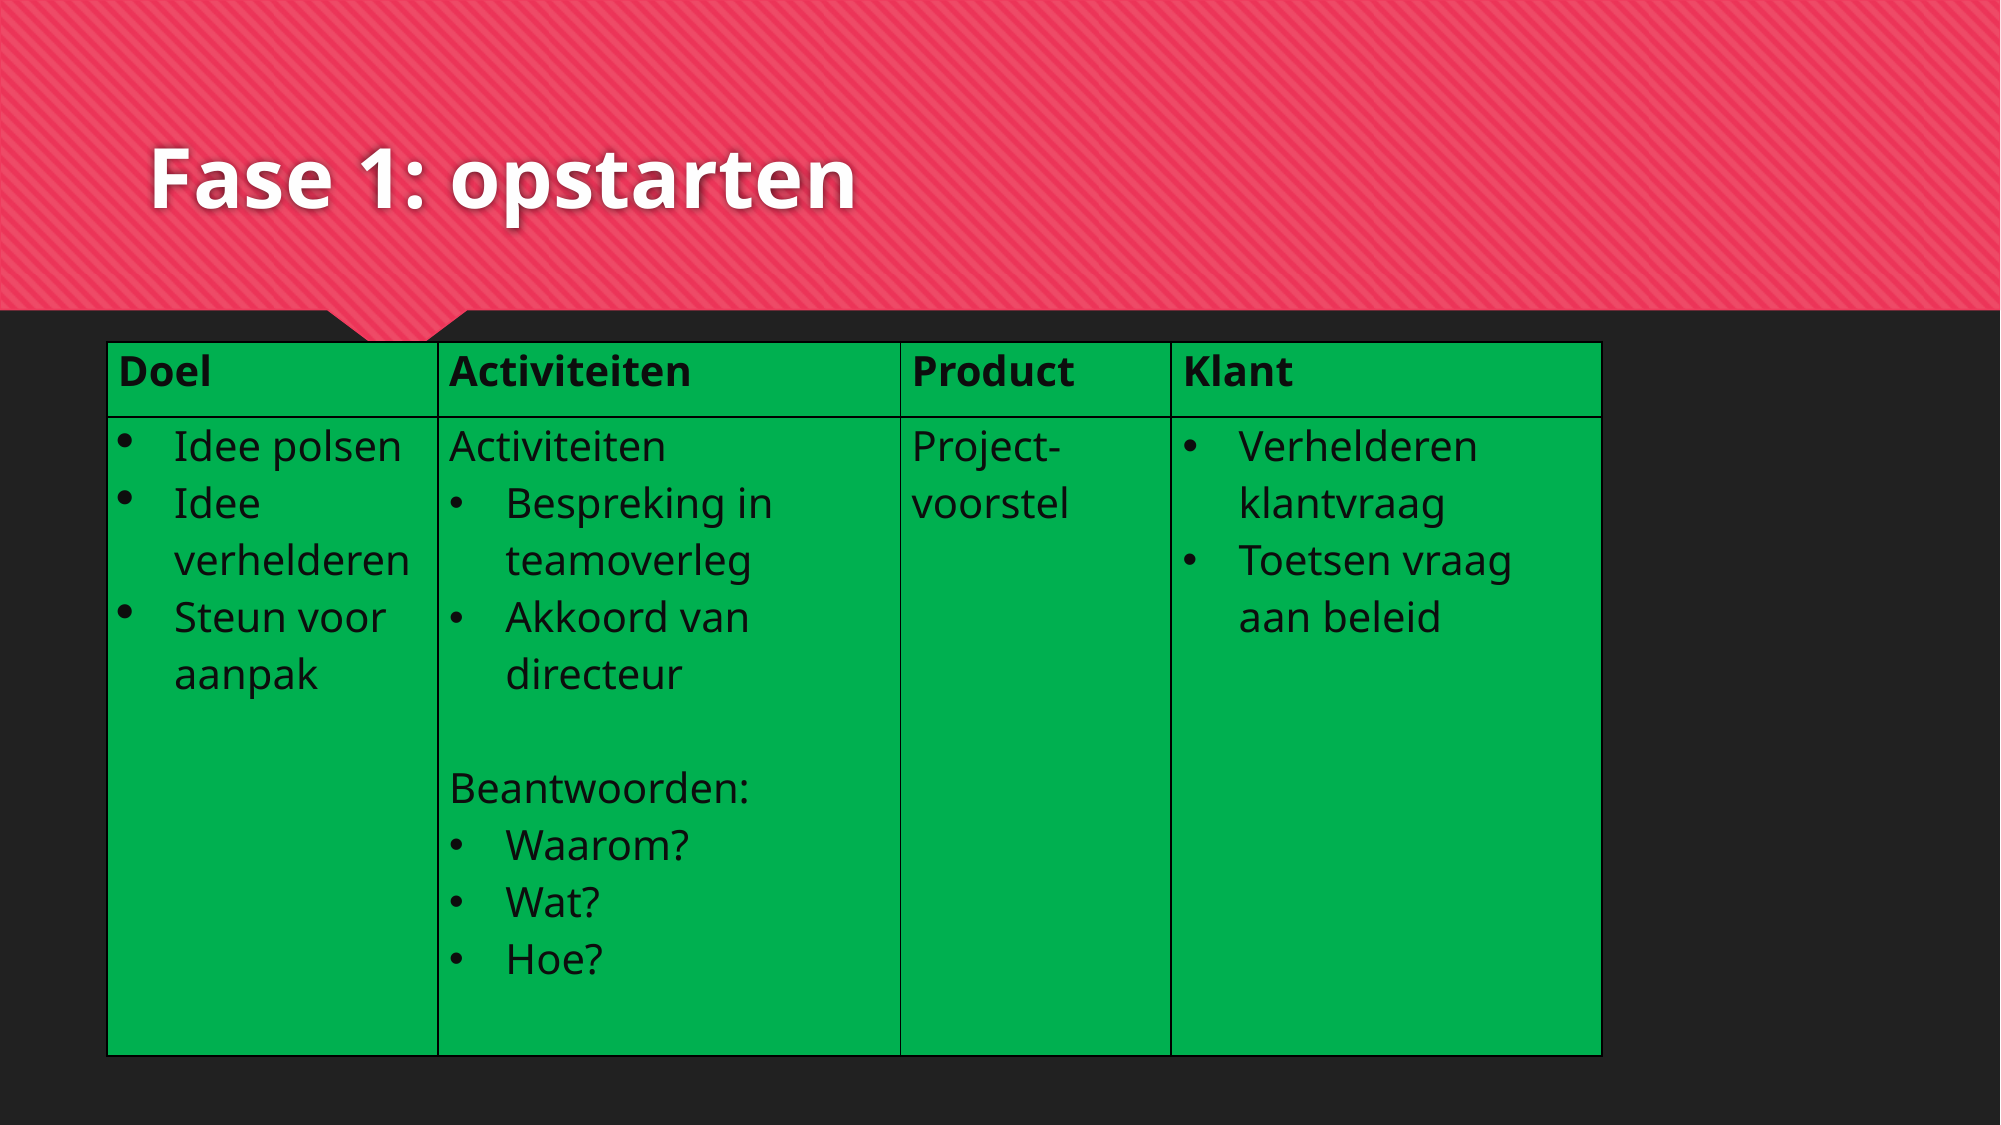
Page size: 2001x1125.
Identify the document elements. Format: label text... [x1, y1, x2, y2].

table_header Klant [1172, 343, 1601, 416]
table_cell Verhelderen klantvraag Toetsen vraag aan beleid [1172, 418, 1601, 1055]
table_header Doel [108, 343, 437, 416]
table_header Product [901, 343, 1170, 416]
table_cell Project-voorstel [901, 418, 1170, 1055]
table_cell Idee polsen Idee verhelderen Steun voor aanpak [108, 418, 437, 1055]
table_header Activiteiten [439, 343, 900, 416]
title Fase 1: opstarten [132, 73, 1868, 233]
table_cell Activiteiten Bespreking in teamoverleg Akkoord van directeur Beantwoorden: Waarom? Wat? Hoe? [439, 418, 900, 1055]
